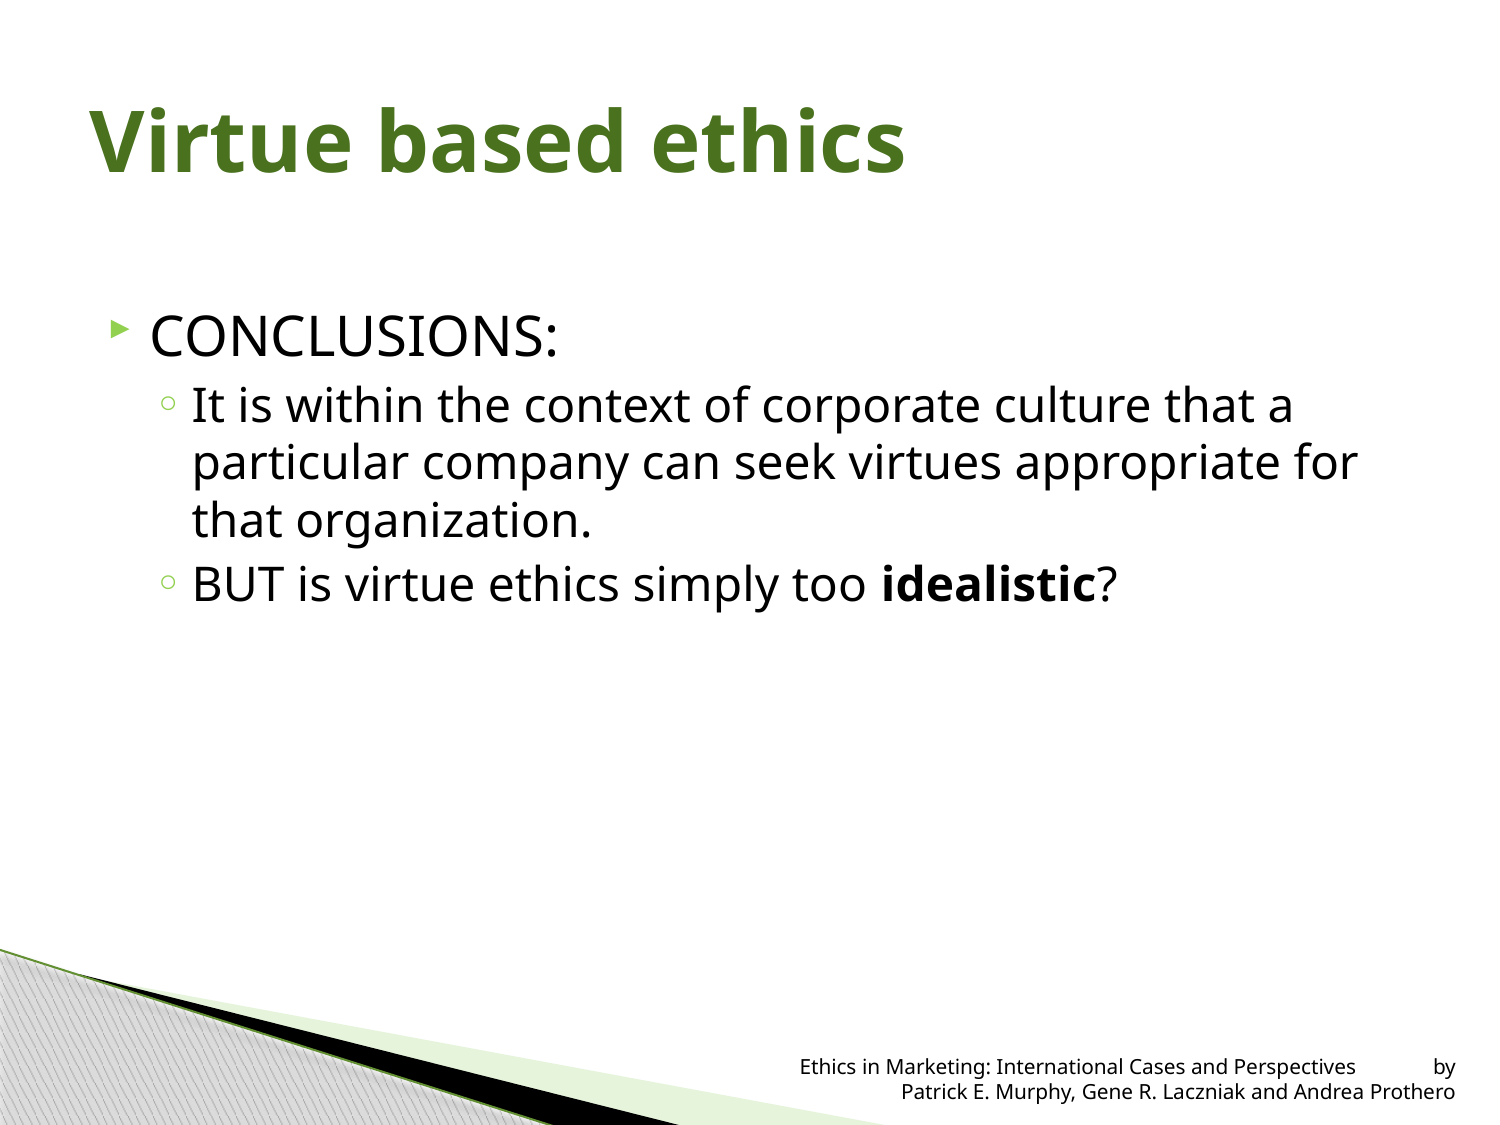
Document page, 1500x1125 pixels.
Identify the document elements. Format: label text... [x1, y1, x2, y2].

list CONCLUSIONS: It is within the context of corporate culture that a particular company can seek virtues appropriate for that organization. BUT is virtue ethics simply too idealistic? [75, 292, 1425, 1035]
title Virtue based ethics [75, 45, 1425, 233]
footer Ethics in Marketing: International Cases and Perspectives by Patrick E. Murphy, Gene R. Laczniak and Andrea Prothero [718, 1051, 1471, 1112]
